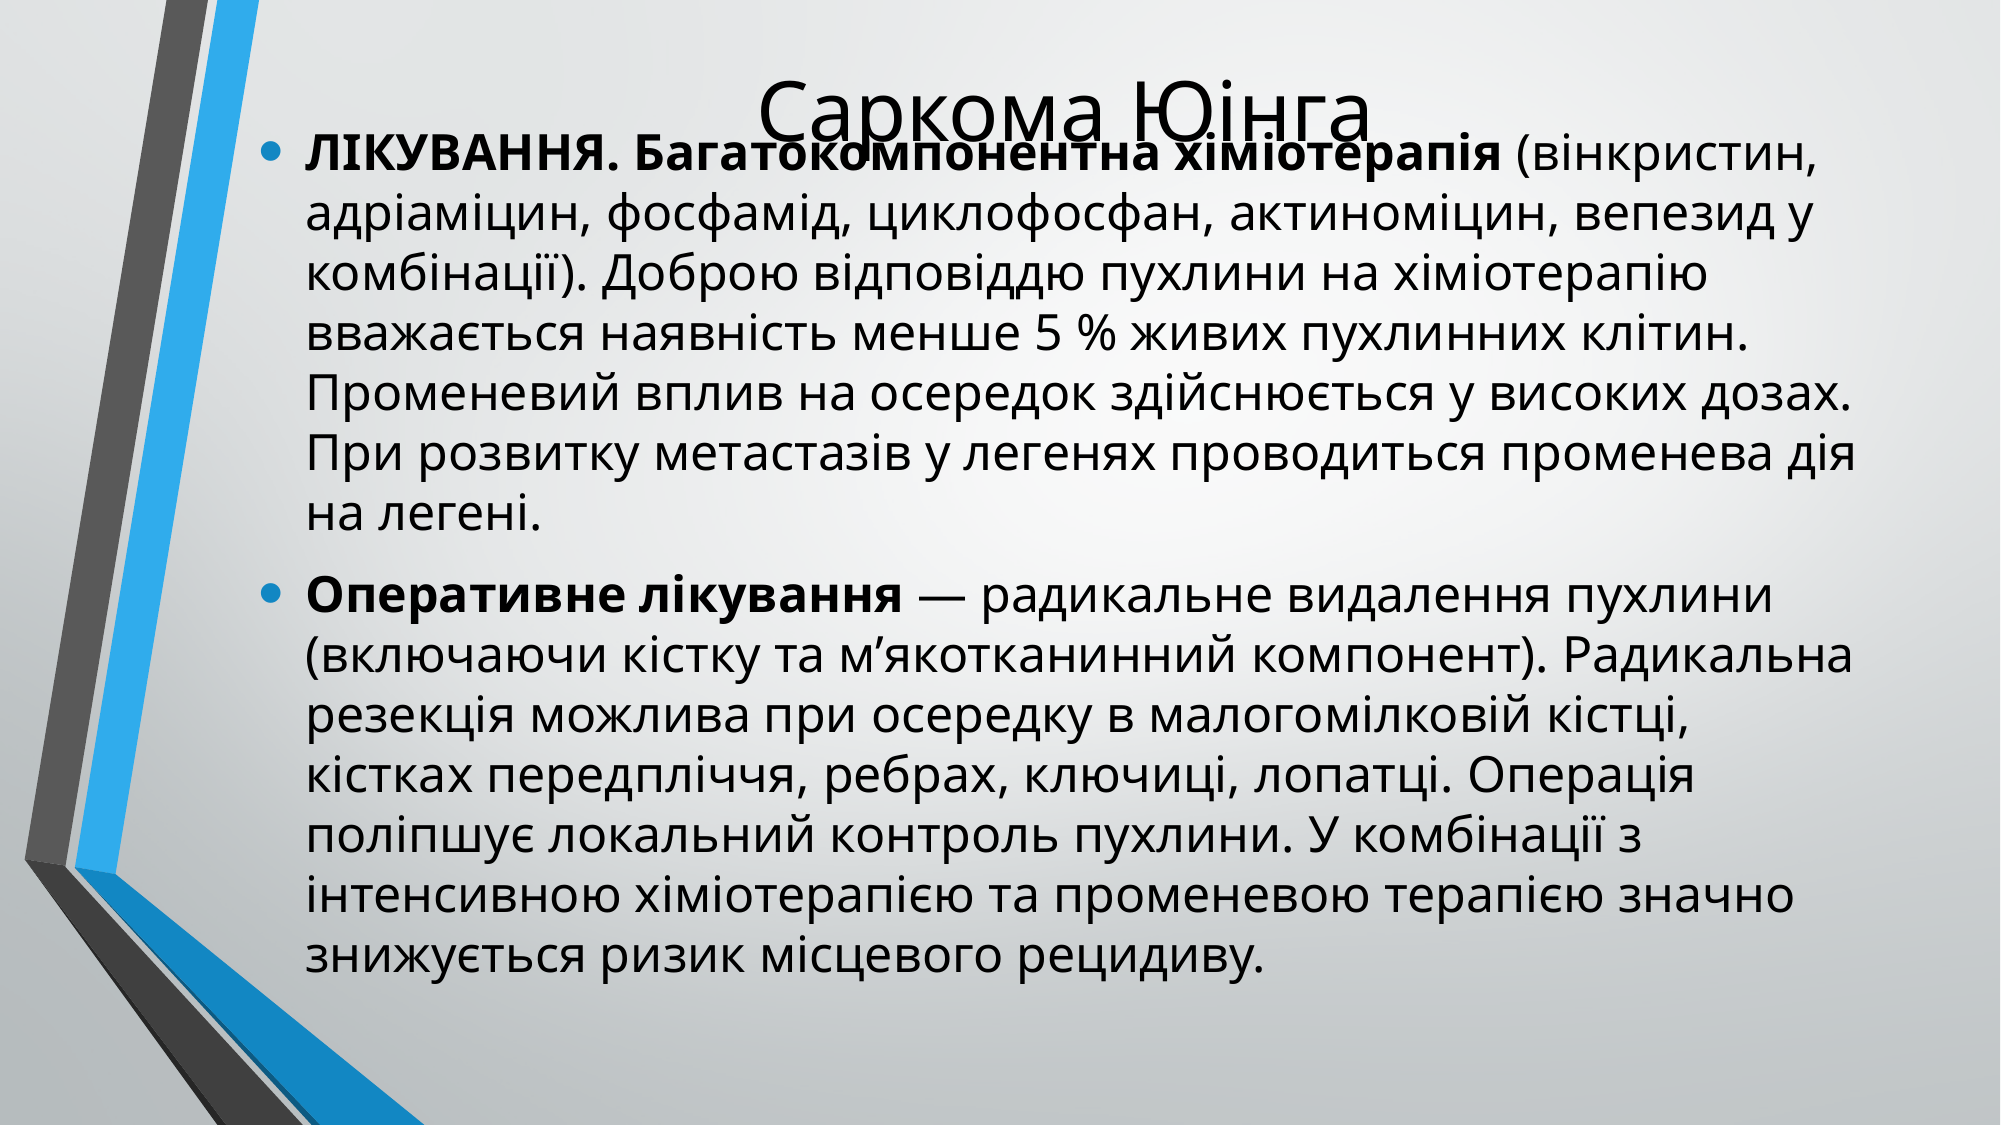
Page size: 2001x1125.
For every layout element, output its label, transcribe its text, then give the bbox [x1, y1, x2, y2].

title Саркома Юінга [243, 49, 1887, 166]
list ЛІКУВАННЯ. Багатокомпонентна хіміотерапія (вінкристин, адріаміцин, фосфамід, циклофосфан, актиноміцин, вепезид у комбінації). Доброю відповіддю пухлини на хіміотерапію вважається наявність менше 5 % живих пухлинних клітин. Променевий вплив на осередок здійснюється у високих дозах. При розвитку метастазів у легенях проводиться променева дія на легені. Оперативне лікування — радикальне видалення пухлини (включаючи кістку та м’якотканинний компонент). Радикальна резекція можлива при осередку в малогомілковій кістці, кістках передпліччя, ребрах, ключиці, лопатці. Операція поліпшує локальний контроль пухлини. У комбінації з інтенсивною хіміотерапією та променевою терапією значно знижується ризик місцевого рецидиву. [243, 166, 1887, 1019]
